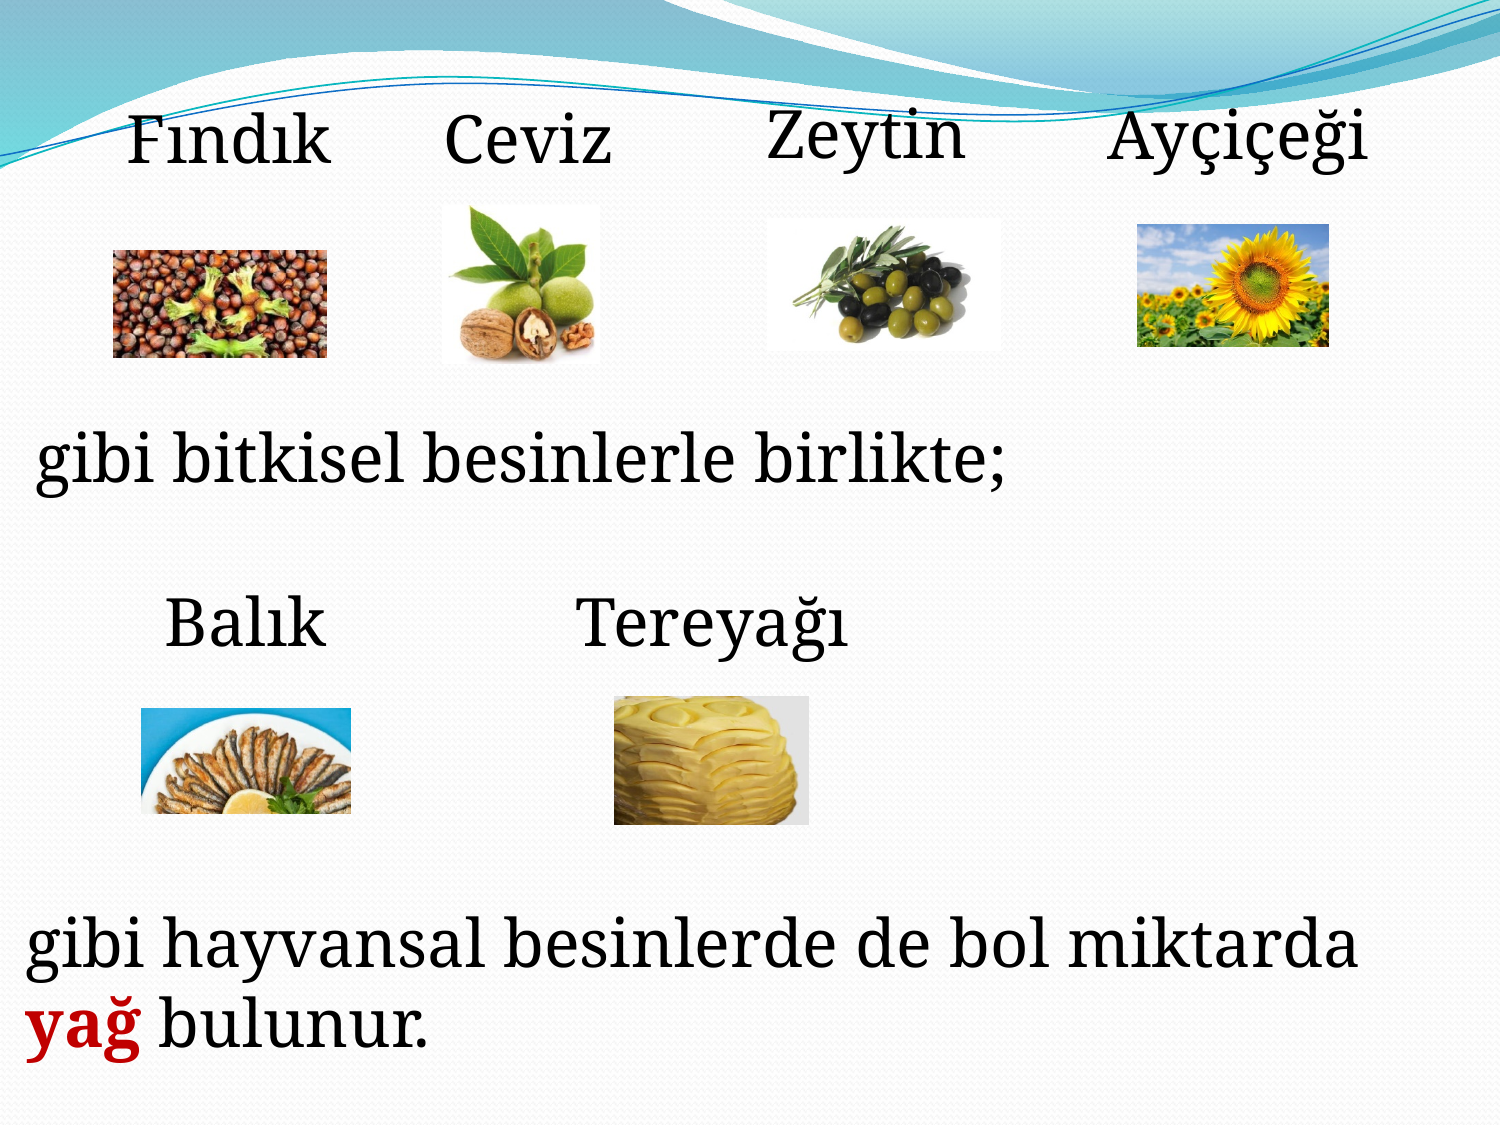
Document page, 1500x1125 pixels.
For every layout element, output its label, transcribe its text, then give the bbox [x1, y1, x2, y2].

text_box Tereyağı [561, 572, 864, 668]
picture [441, 205, 601, 364]
text_box Ayçiçeği [1093, 85, 1384, 180]
picture [140, 708, 237, 768]
text_box gibi hayvansal besinlerde de bol miktarda yağ bulunur. [10, 893, 1388, 1113]
picture [113, 250, 327, 358]
text_box Fındık [112, 89, 347, 185]
picture [1136, 224, 1330, 347]
picture [614, 695, 810, 826]
text_box Zeytin [751, 84, 982, 180]
text_box Balık [150, 572, 342, 668]
picture [266, 708, 351, 745]
picture [140, 713, 351, 814]
text_box Ceviz [428, 89, 629, 185]
text_box gibi bitkisel besinlerle birlikte; [21, 408, 1023, 504]
picture [766, 218, 1001, 352]
